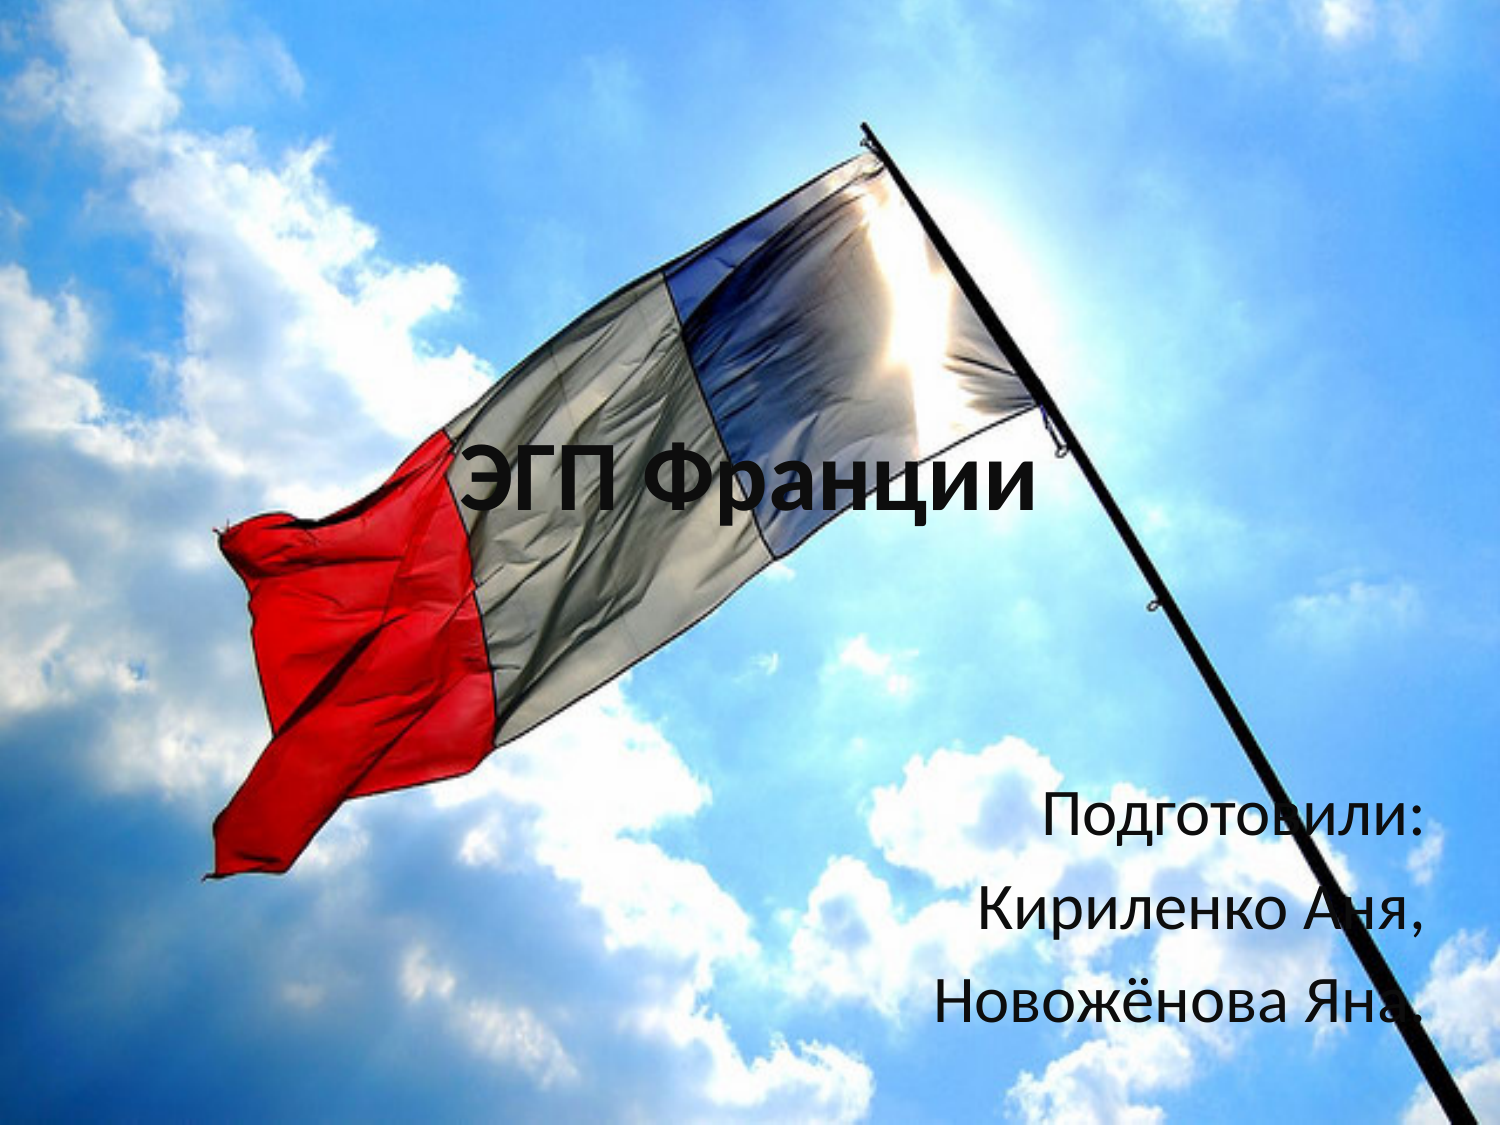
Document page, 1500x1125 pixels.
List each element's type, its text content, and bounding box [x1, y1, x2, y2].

picture [0, 0, 1500, 1125]
title ЭГП Франции [112, 349, 1388, 591]
subtitle Подготовили: Кириленко Аня, Новожёнова Яна. [574, 761, 1442, 1050]
